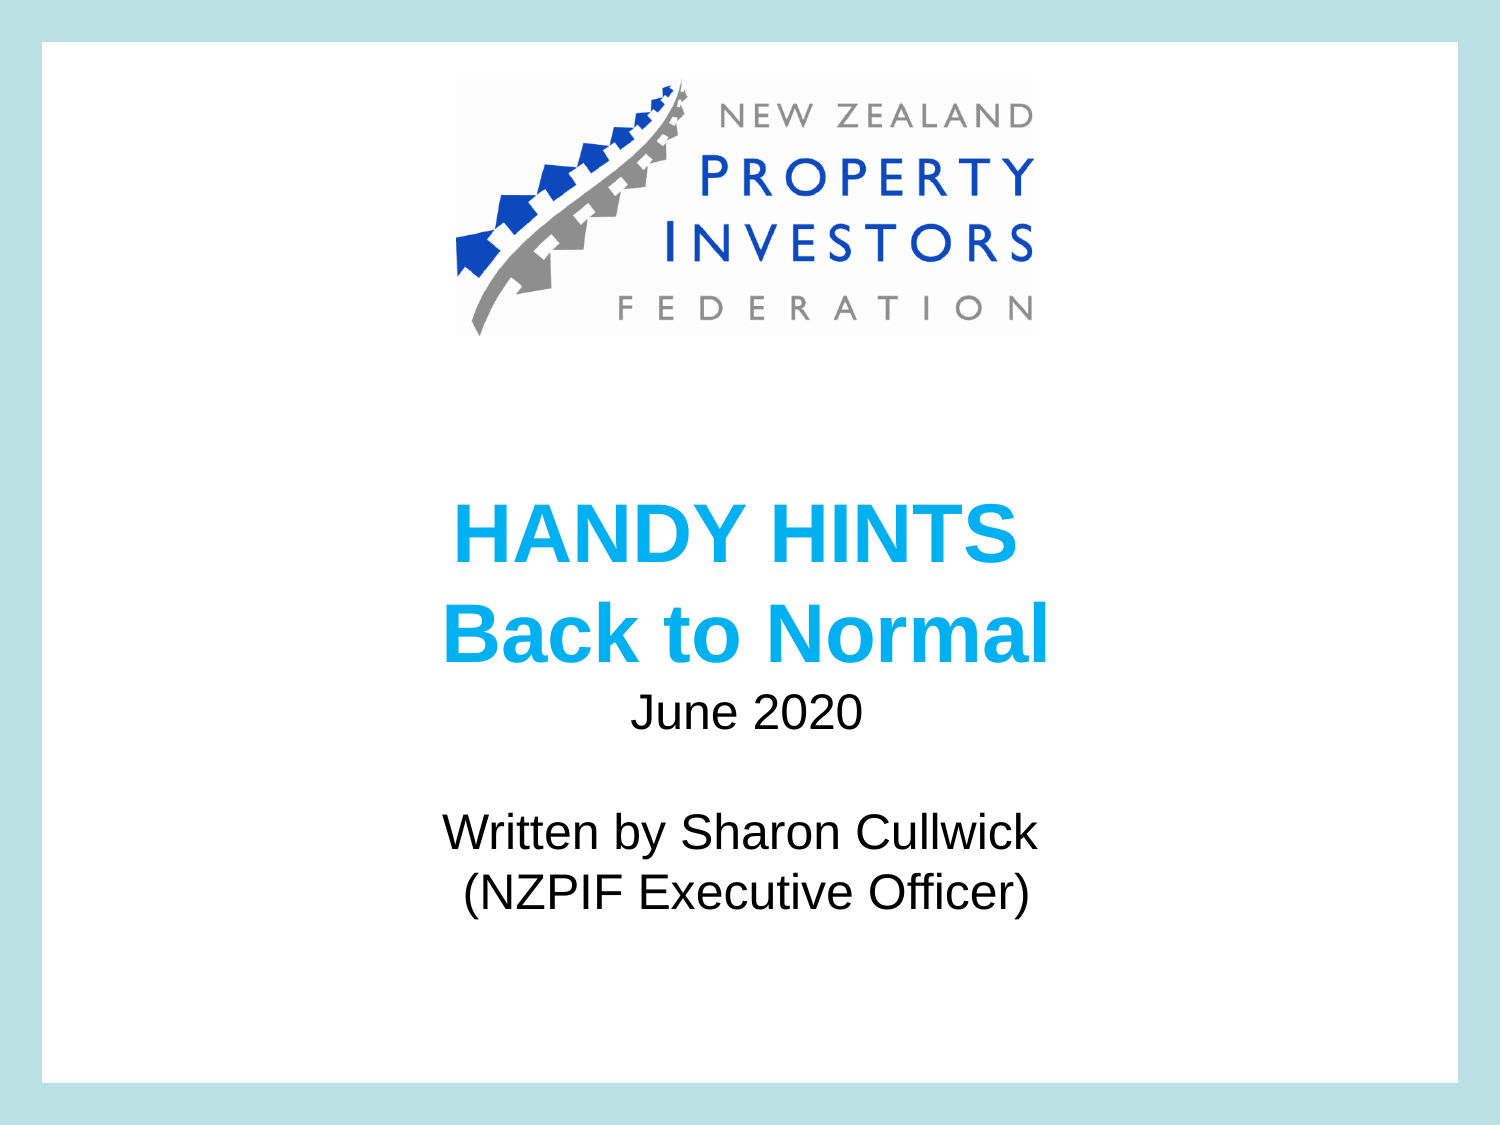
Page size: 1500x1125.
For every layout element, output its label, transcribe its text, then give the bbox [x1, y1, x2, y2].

picture [455, 77, 1035, 336]
title Napier HANDY HINTS Back to Normal June 2020 Written by Sharon Cullwick (NZPIF Executive Officer) [103, 419, 1391, 799]
text_box [0, 0, 1500, 1125]
